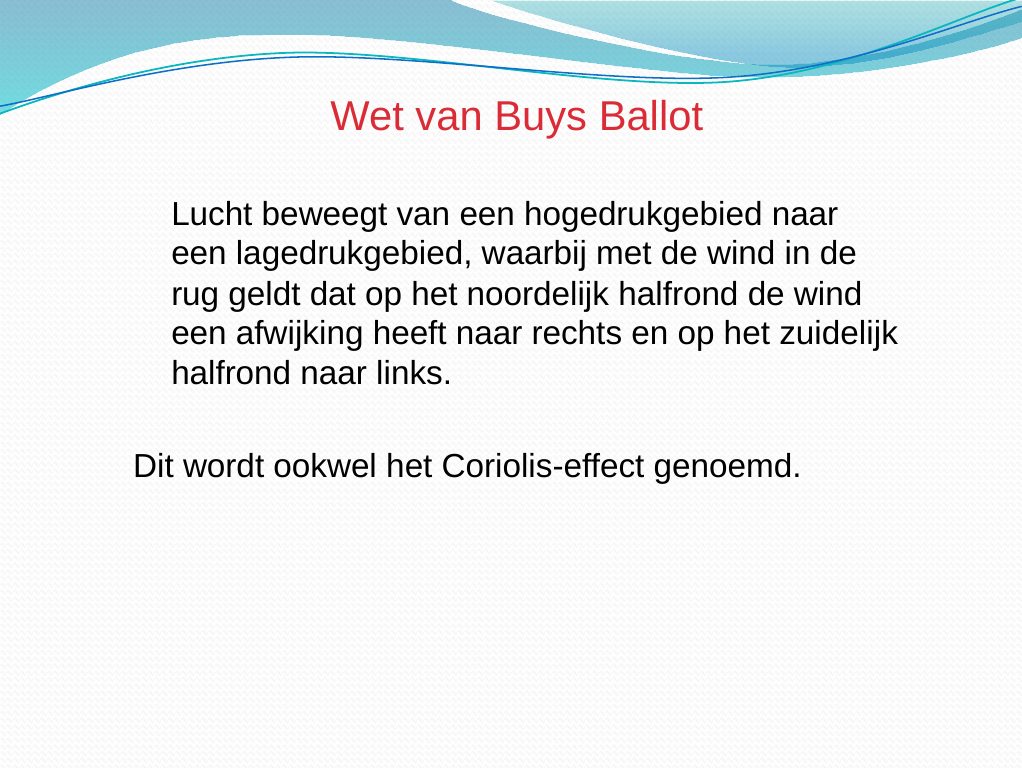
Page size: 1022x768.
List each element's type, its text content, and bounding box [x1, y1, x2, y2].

text_box Wet van Buys Ballot Lucht beweegt van een hogedrukgebied naar een lagedrukgebied, waarbij met de wind in de rug geldt dat op het noordelijk halfrond de wind een afwijking heeft naar rechts en op het zuidelijk halfrond naar links. Dit wordt ookwel het Coriolis-effect genoemd. [133, 88, 901, 703]
